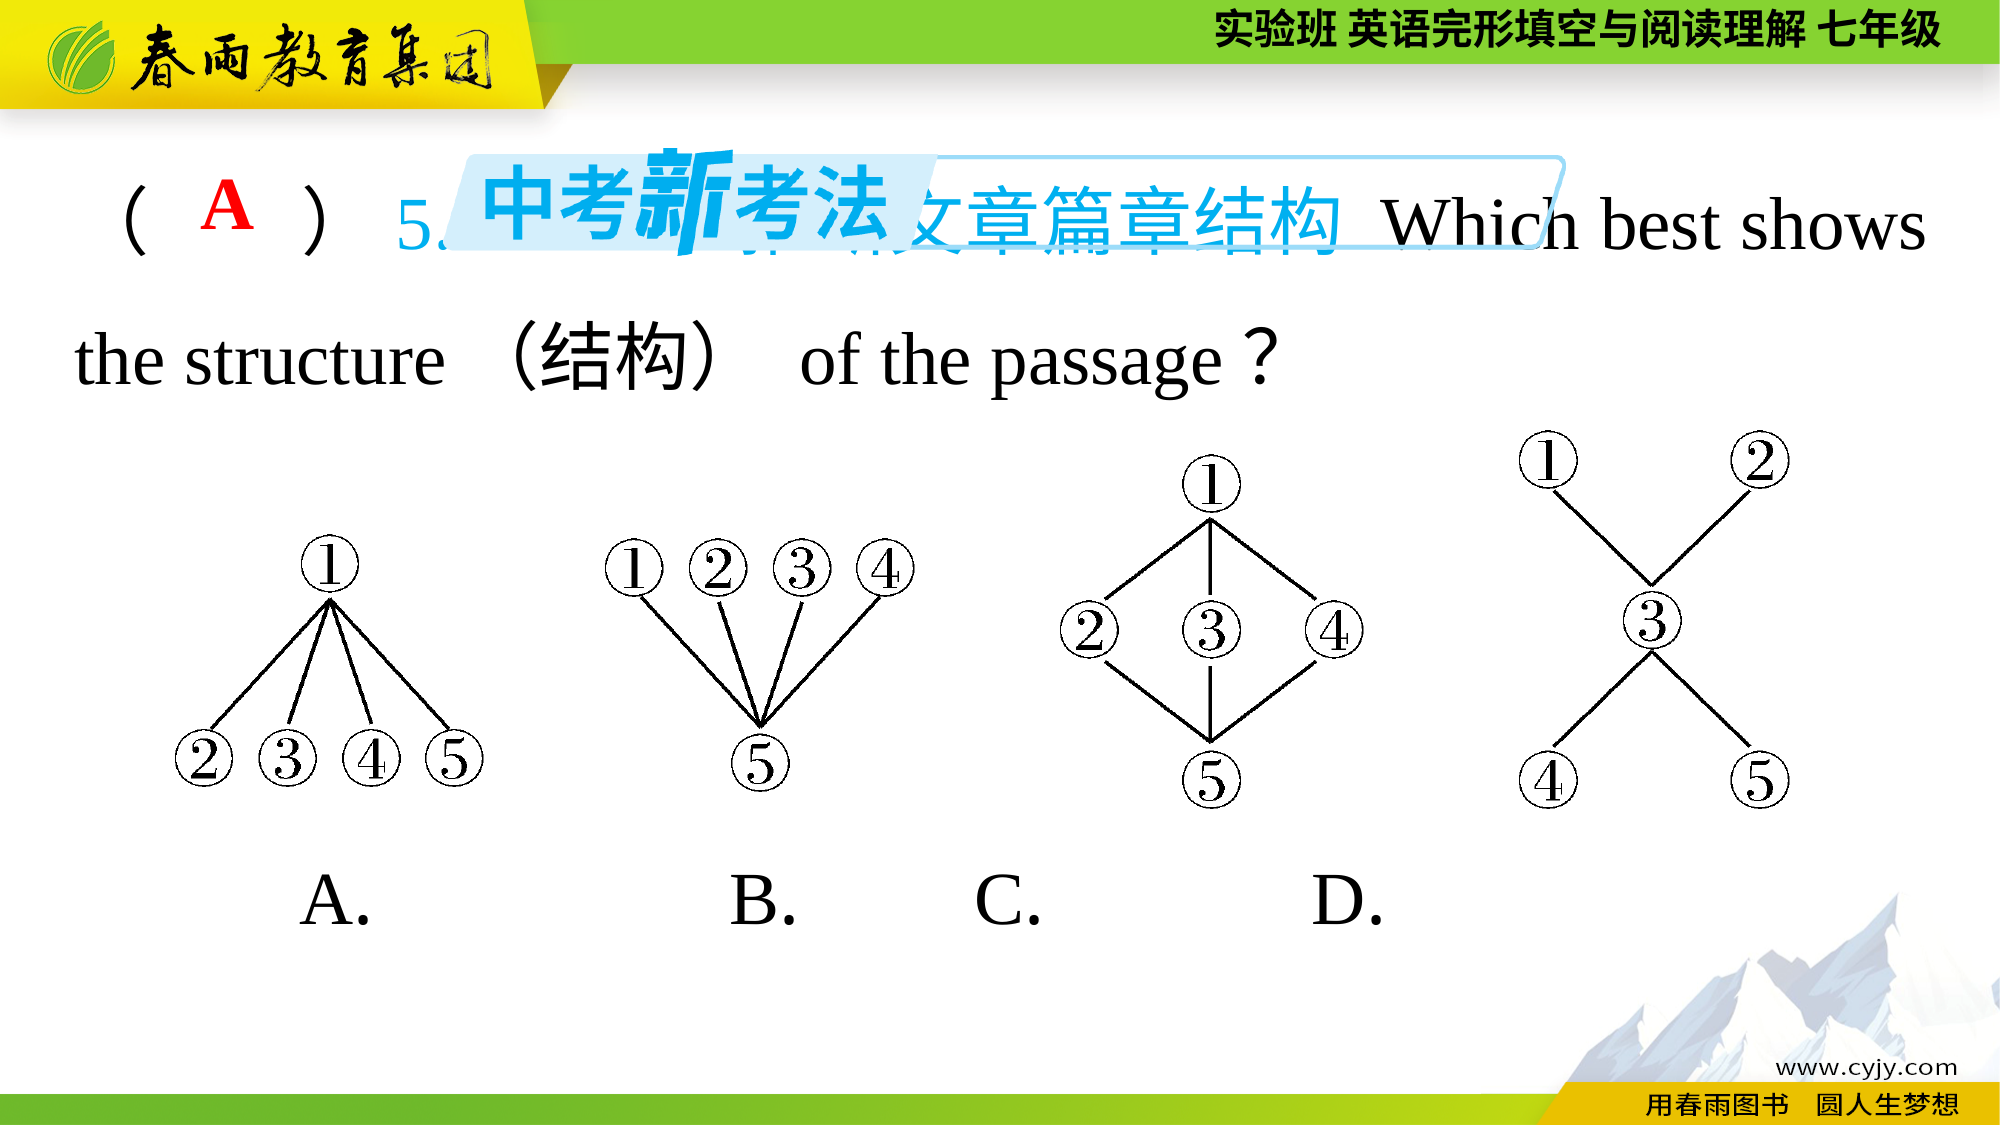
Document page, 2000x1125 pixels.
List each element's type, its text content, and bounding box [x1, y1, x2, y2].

picture [0, 0, 2000, 1125]
text_box A [185, 146, 270, 252]
list （ ）5. 推断文章篇章结构 Which best shows the structure（结构） of the passage？ A. B. C. D. [59, 122, 1944, 956]
